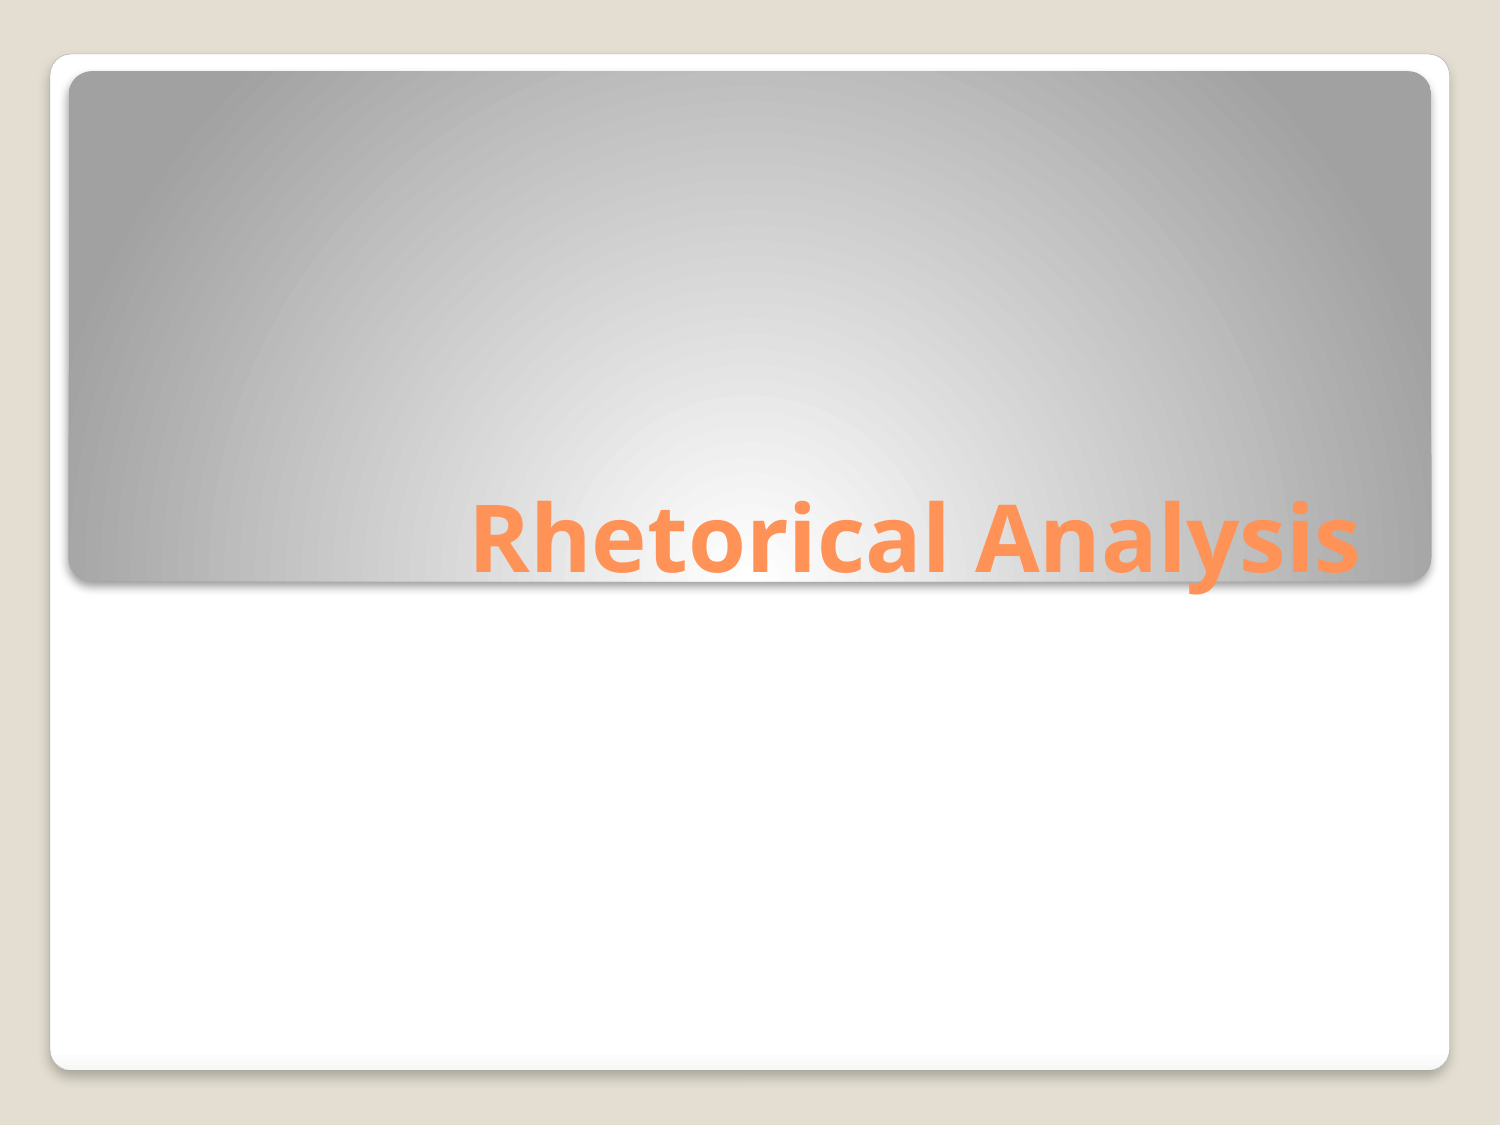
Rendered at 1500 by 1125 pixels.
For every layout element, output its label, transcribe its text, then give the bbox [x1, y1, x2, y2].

title Rhetorical Analysis [118, 298, 1394, 599]
